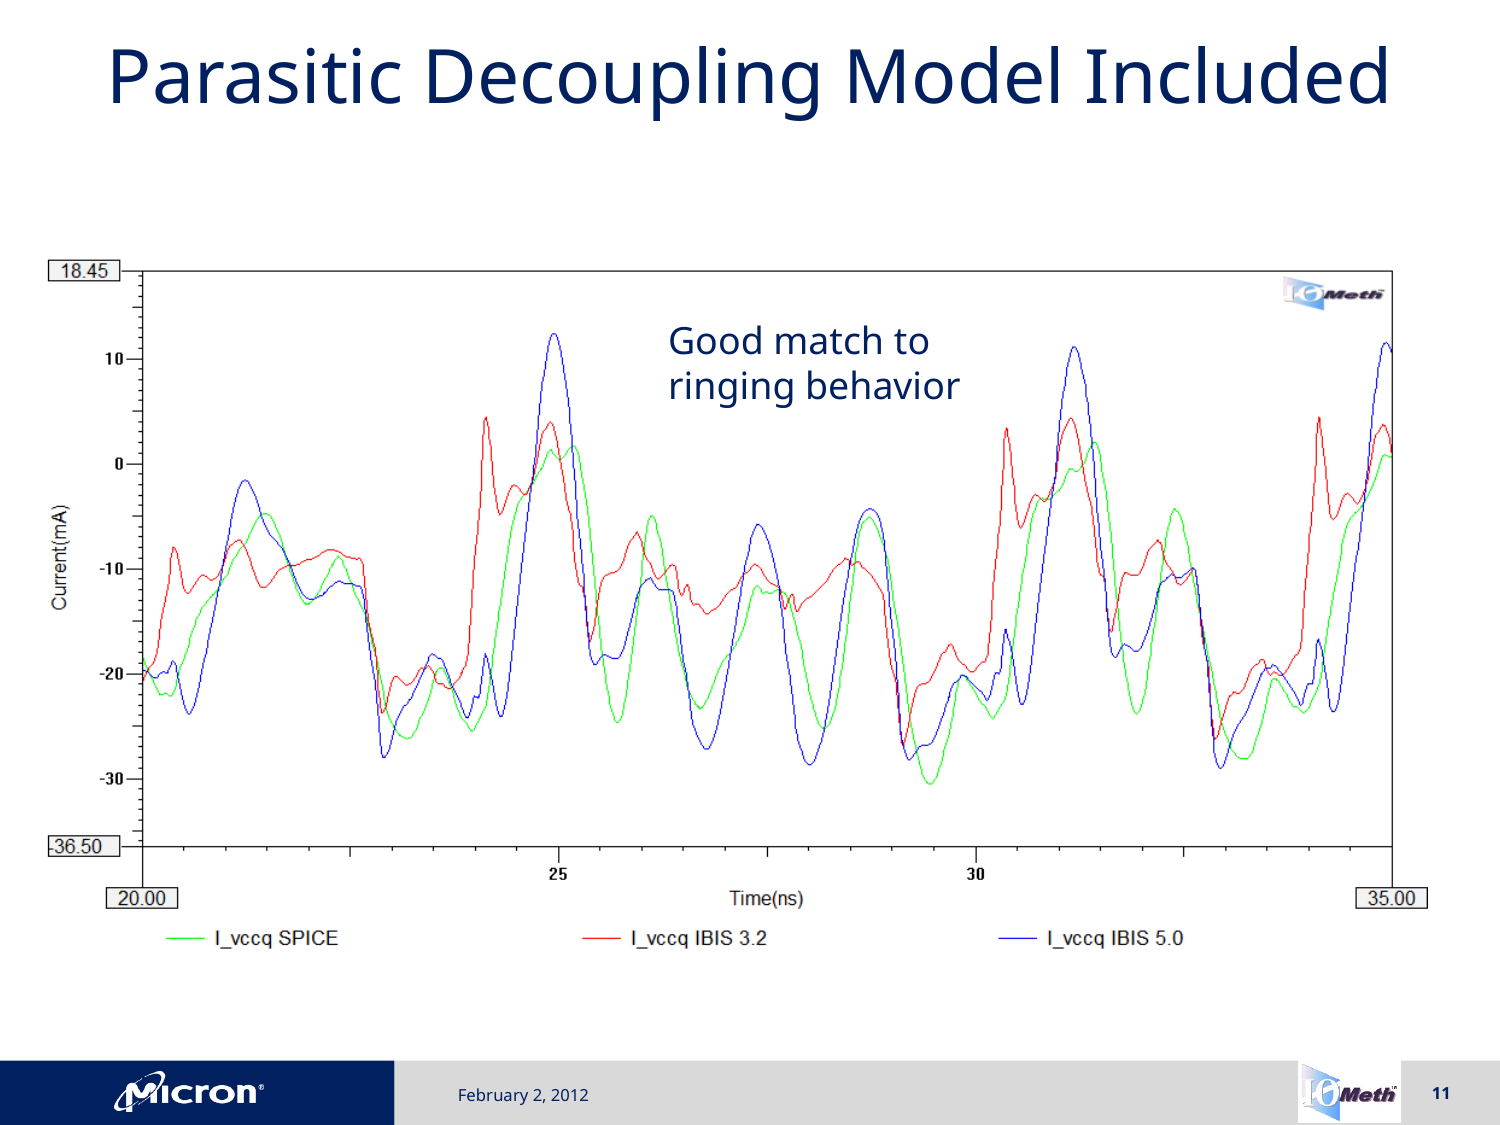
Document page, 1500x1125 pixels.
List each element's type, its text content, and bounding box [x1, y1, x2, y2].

title Parasitic Decoupling Model Included [0, 0, 1500, 147]
picture [114, 1071, 264, 1112]
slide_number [442, 1065, 750, 1125]
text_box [42, 232, 1428, 963]
picture [1298, 1060, 1401, 1123]
